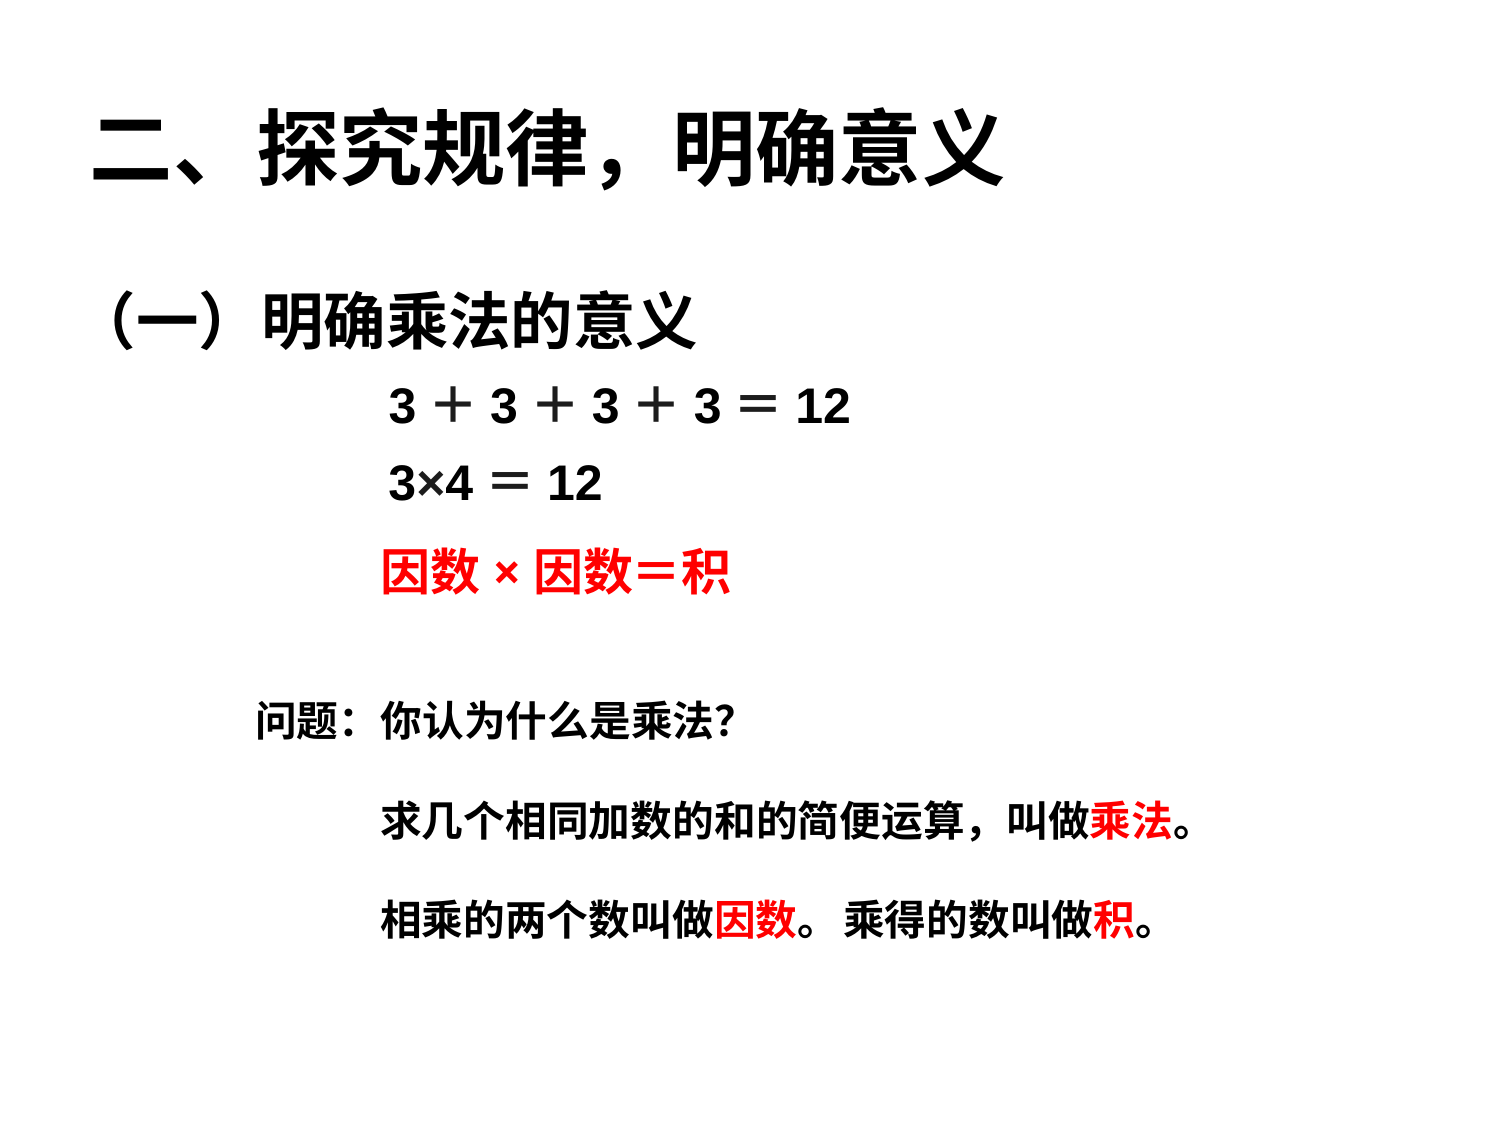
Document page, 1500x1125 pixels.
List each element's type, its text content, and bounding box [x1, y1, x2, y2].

text_box 求几个相同加数的和的简便运算，叫做乘法。 [365, 777, 1372, 852]
text_box （一）明确乘法的意义 [59, 259, 792, 365]
text_box 乘得的数叫做积。 [828, 876, 1426, 952]
text_box 3×4＝12 [373, 431, 843, 519]
text_box 问题：你认为什么是乘法？ [240, 677, 1033, 753]
text_box 因数×因数 [365, 521, 617, 608]
text_box 二、探究规律，明确意义 [74, 66, 1336, 206]
text_box 相乘的两个数叫做因数。 [365, 876, 828, 952]
text_box 3＋3＋3＋3＝12 [373, 354, 915, 441]
text_box ＝积 [617, 521, 1038, 608]
